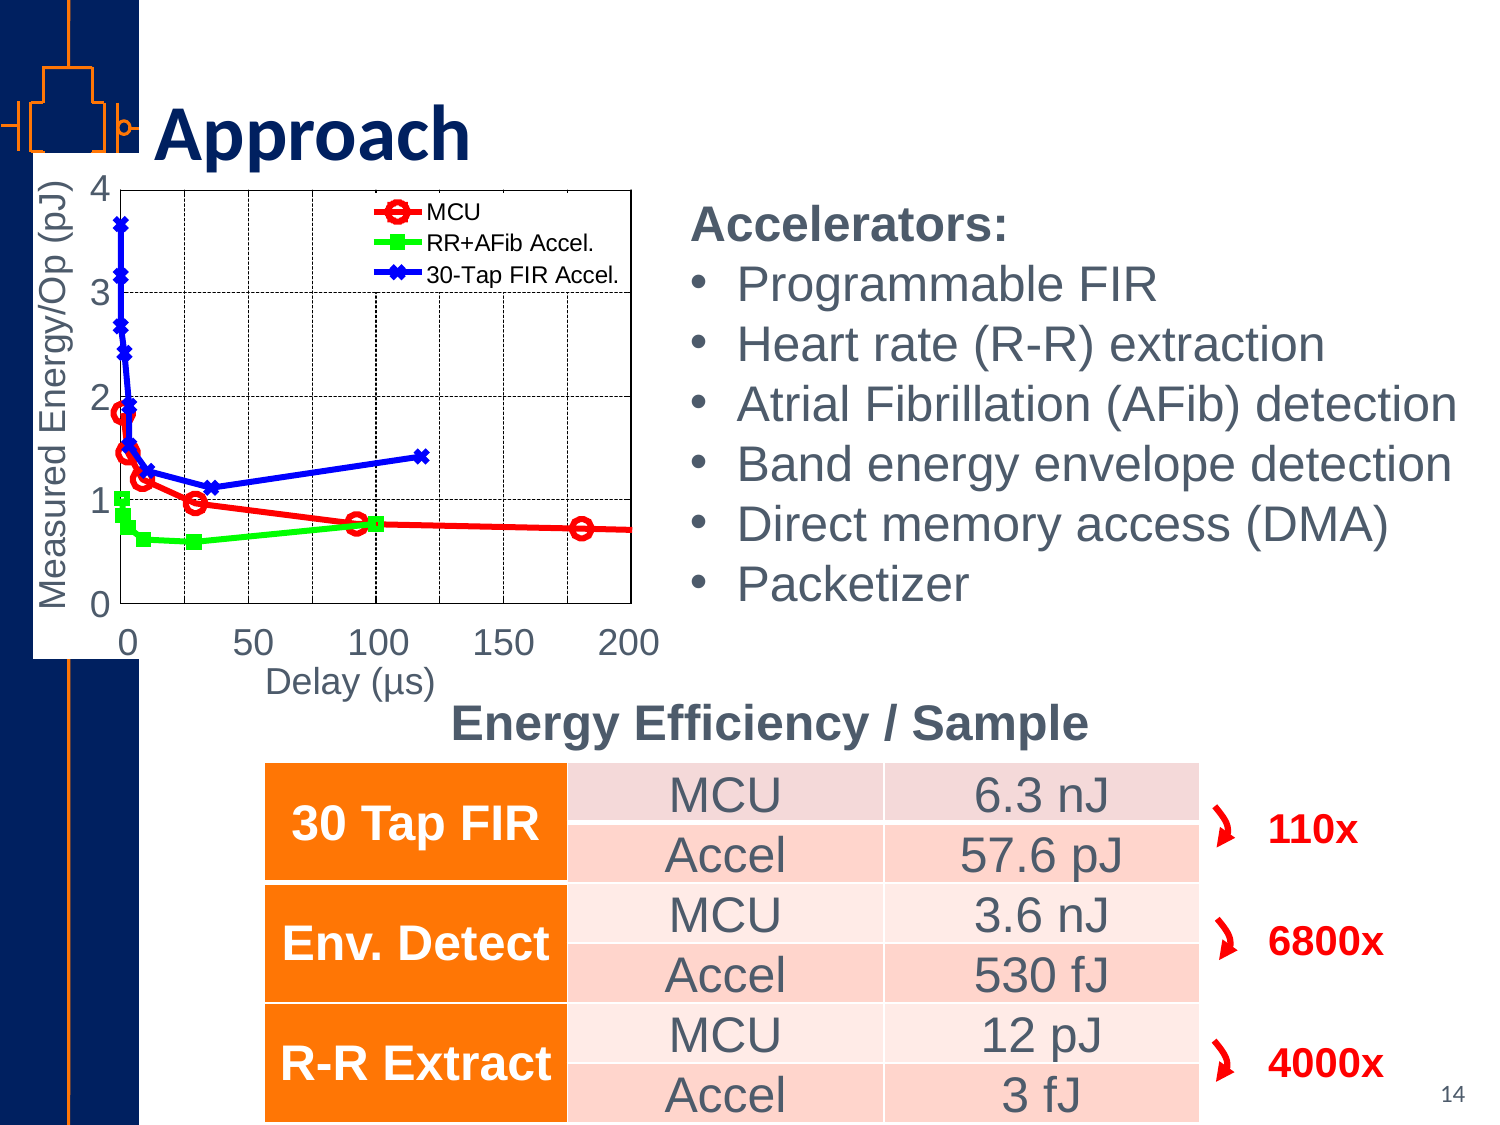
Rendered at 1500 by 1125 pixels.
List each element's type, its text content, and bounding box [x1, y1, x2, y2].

text_box 4000x [1253, 1028, 1400, 1094]
table_cell Accel [568, 825, 883, 882]
table_cell 3 fJ [885, 1064, 1199, 1122]
table_cell 3.6 nJ [885, 884, 1199, 942]
title Approach [139, 0, 1500, 188]
table_header MCU [568, 763, 883, 820]
table_header 6.3 nJ [885, 763, 1199, 820]
table_cell 530 fJ [885, 944, 1199, 1002]
text_box Energy Efficiency / Sample [378, 683, 1163, 759]
text_box 110x [1253, 794, 1374, 859]
picture [32, 152, 708, 660]
table_cell R-R Extract [265, 1004, 567, 1122]
text_box [1214, 805, 1230, 848]
table_cell MCU [568, 1004, 883, 1062]
table_header 30 Tap FIR [265, 763, 567, 880]
table_cell Accel [568, 1064, 883, 1122]
text_box Delay (µs) [249, 671, 546, 710]
table_cell Accel [568, 944, 883, 1002]
text_box [1213, 1040, 1229, 1082]
text_box [1216, 918, 1232, 961]
slide_number 14 [1425, 1062, 1488, 1123]
table_cell 12 pJ [885, 1004, 1199, 1062]
table_cell 57.6 pJ [885, 825, 1199, 882]
table_cell Env. Detect [265, 885, 567, 1002]
text_box Accelerators: Programmable FIR Heart rate (R-R) extraction Atrial Fibrillation (AFib) detection Band energy envelope detection Direct memory access (DMA) Packetizer [709, 188, 1500, 619]
text_box 6800x [1253, 906, 1400, 972]
table_cell MCU [568, 884, 883, 942]
